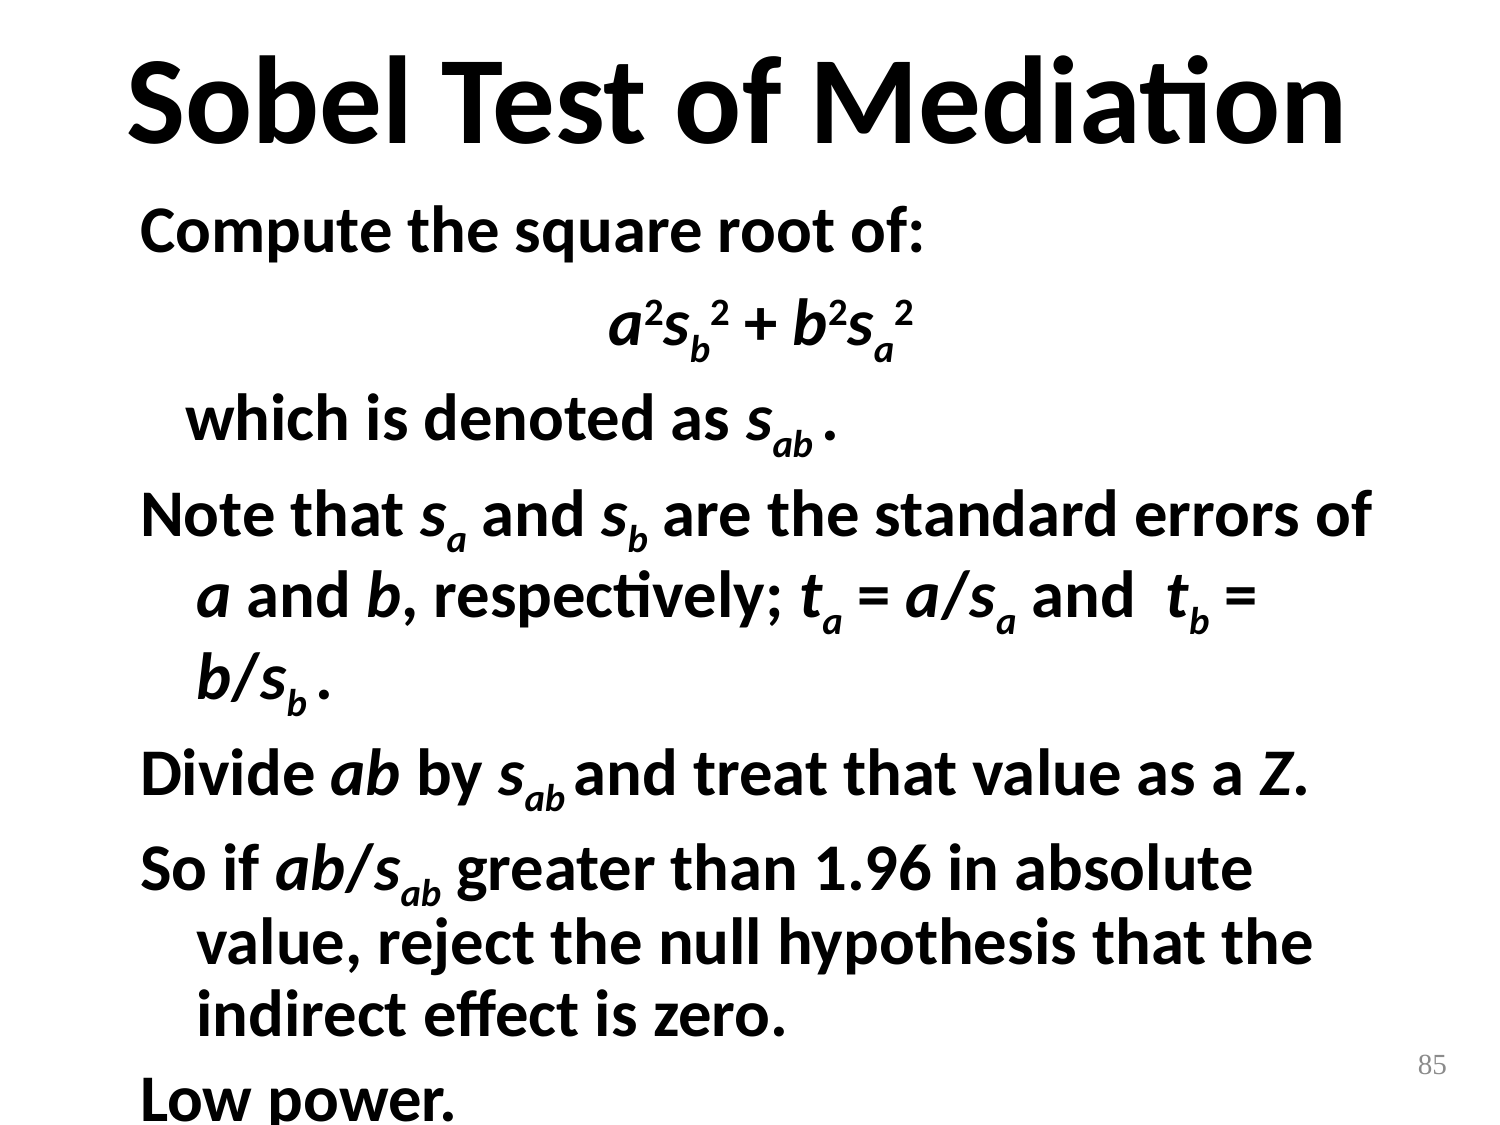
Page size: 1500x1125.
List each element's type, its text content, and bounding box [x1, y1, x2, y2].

title Sobel Test of Mediation [99, 0, 1375, 188]
slide_number 85 [1149, 1025, 1463, 1100]
list Compute the square root of: a2sb2 + b2sa2 which is denoted as sab . Note that sa and sb are the standard errors of a and b, respectively; ta = a/sa and tb = b/sb . Divide ab by sab and treat that value as a Z. So if ab/sab greater than 1.96 in absolute value, reject the null hypothesis that the indirect effect is zero. Low power. [125, 187, 1413, 1125]
